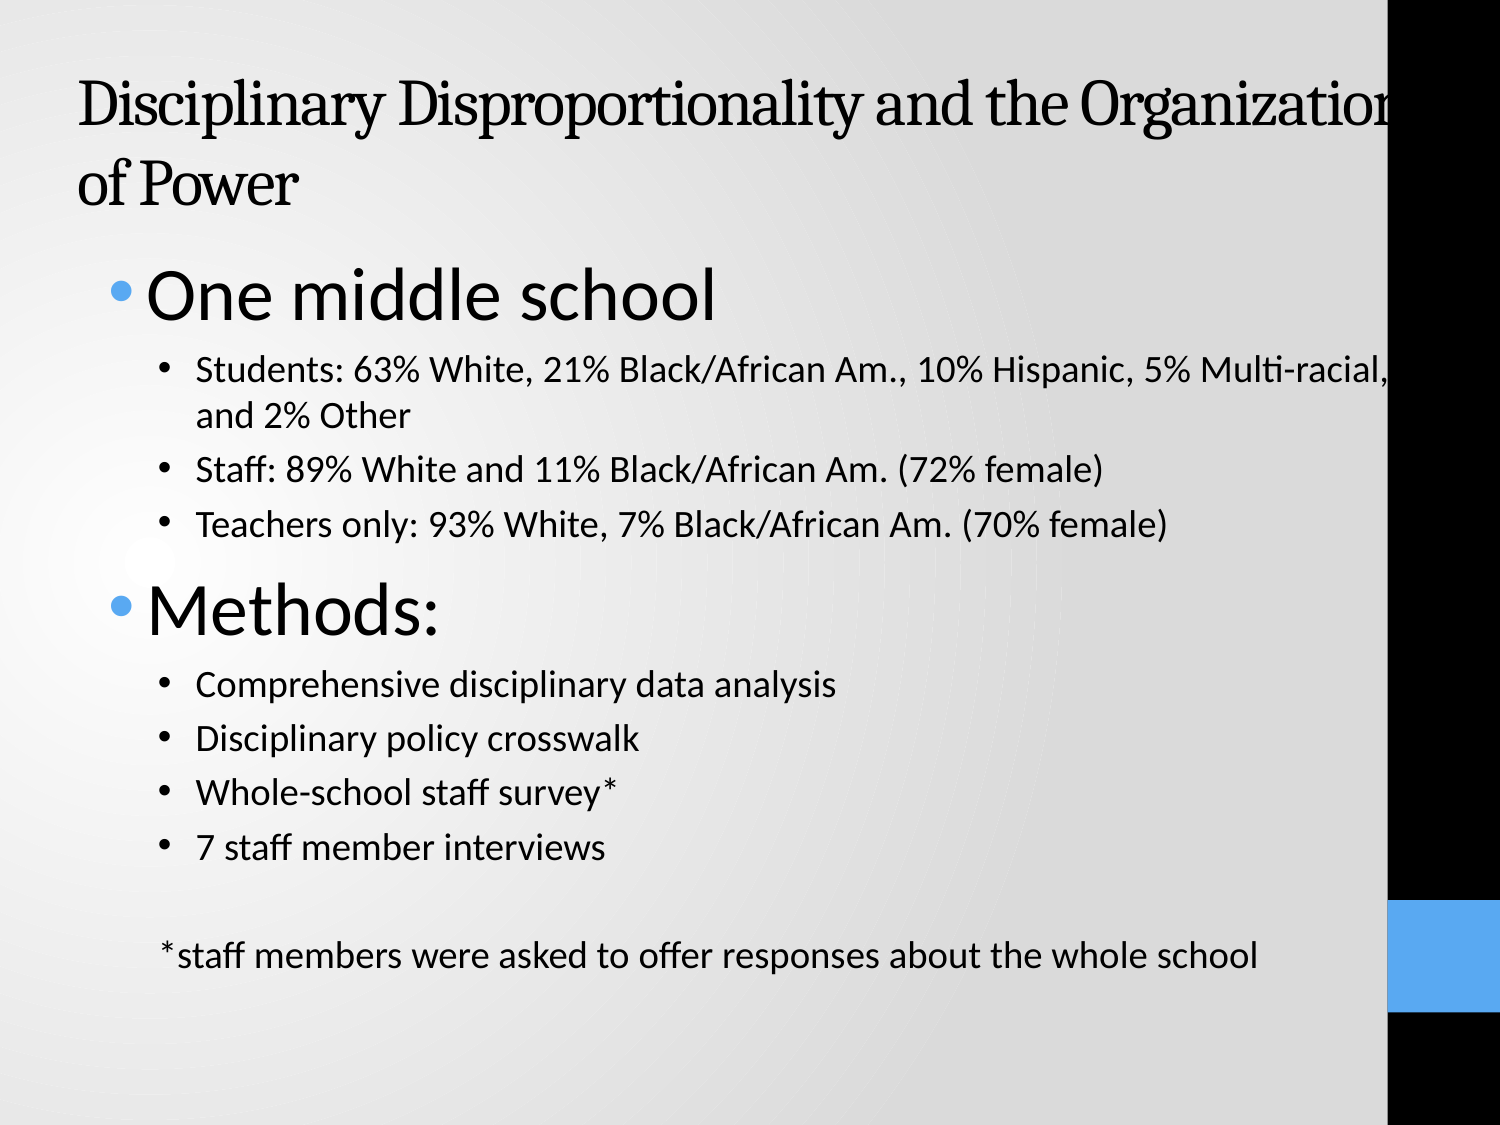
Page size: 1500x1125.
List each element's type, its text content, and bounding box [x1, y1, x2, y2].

title Disciplinary Disproportionality and the Organization of Power [62, 45, 1450, 233]
list One middle school Students: 63% White, 21% Black/African Am., 10% Hispanic, 5% Multi-racial, and 2% Other Staff: 89% White and 11% Black/African Am. (72% female) Teachers only: 93% White, 7% Black/African Am. (70% female) Methods: Comprehensive disciplinary data analysis Disciplinary policy crosswalk Whole-school staff survey* 7 staff member interviews *staff members were asked to offer responses about the whole school [75, 237, 1425, 988]
